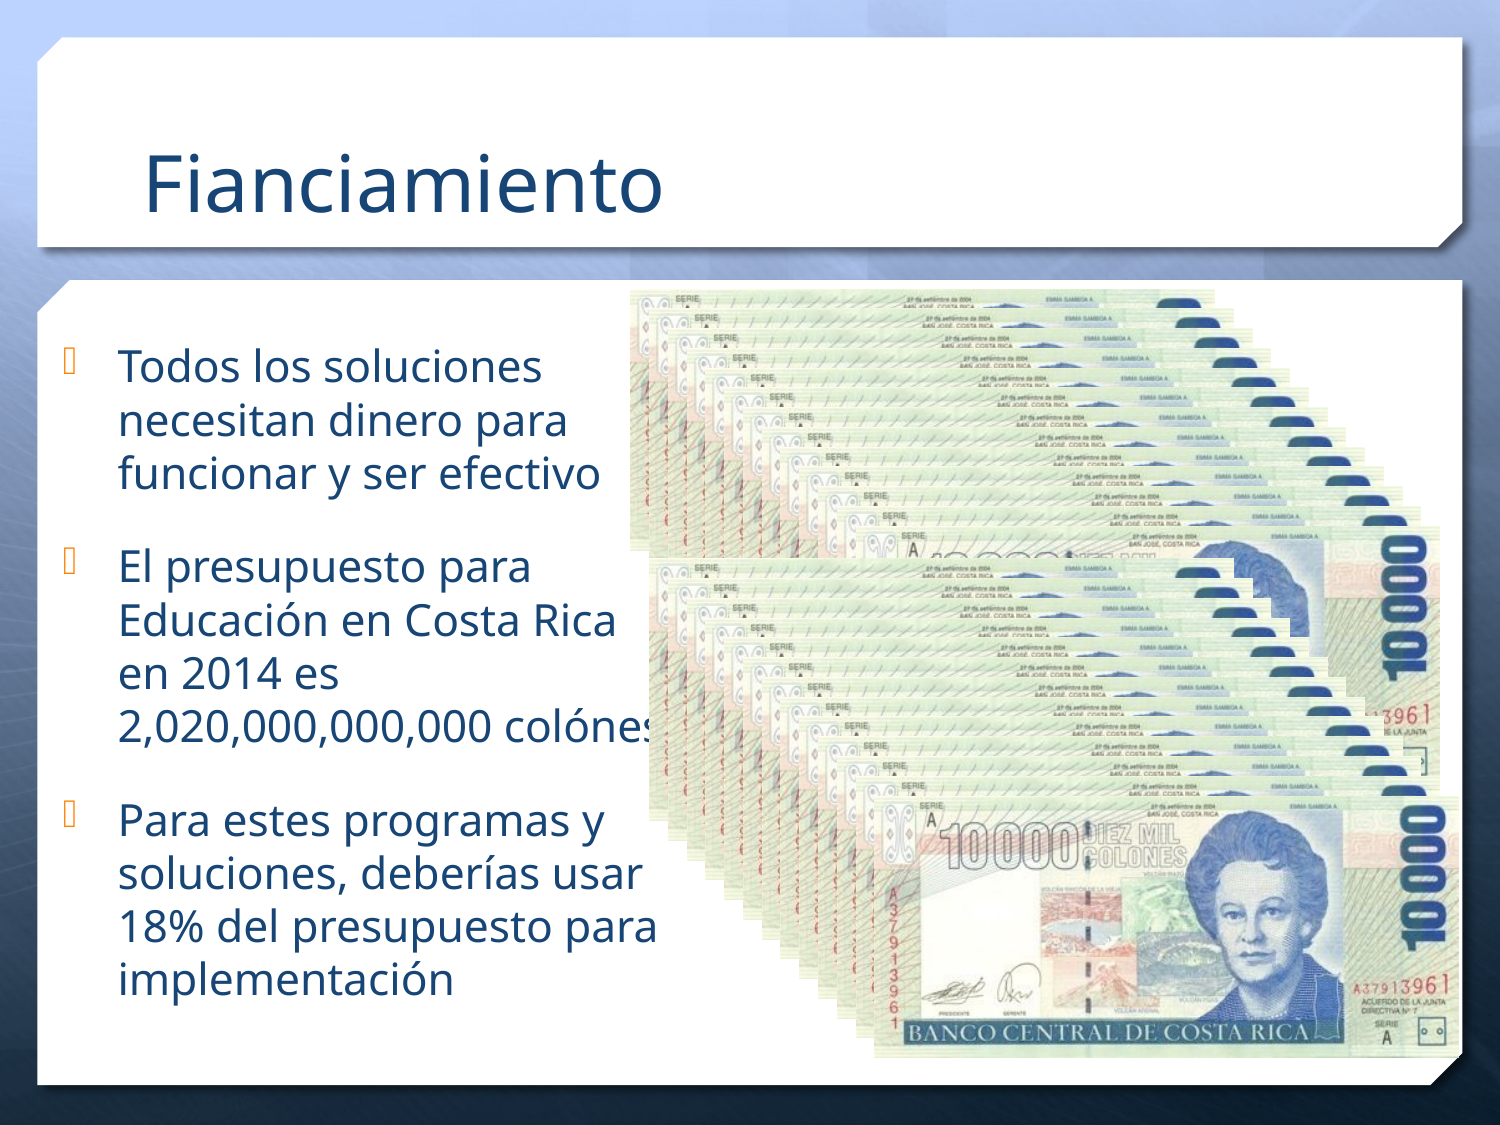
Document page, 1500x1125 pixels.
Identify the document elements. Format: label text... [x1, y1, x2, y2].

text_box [649, 558, 1459, 1059]
list Todos los soluciones necesitan dinero para funcionar y ser efectivo El presupuesto para Educación en Costa Rica en 2014 es 2,020,000,000,000 colónes Para estes programas y soluciones, deberías usar 18% del presupuesto para implementación [48, 331, 649, 1031]
title Fianciamiento [127, 48, 1372, 236]
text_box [630, 288, 1441, 789]
